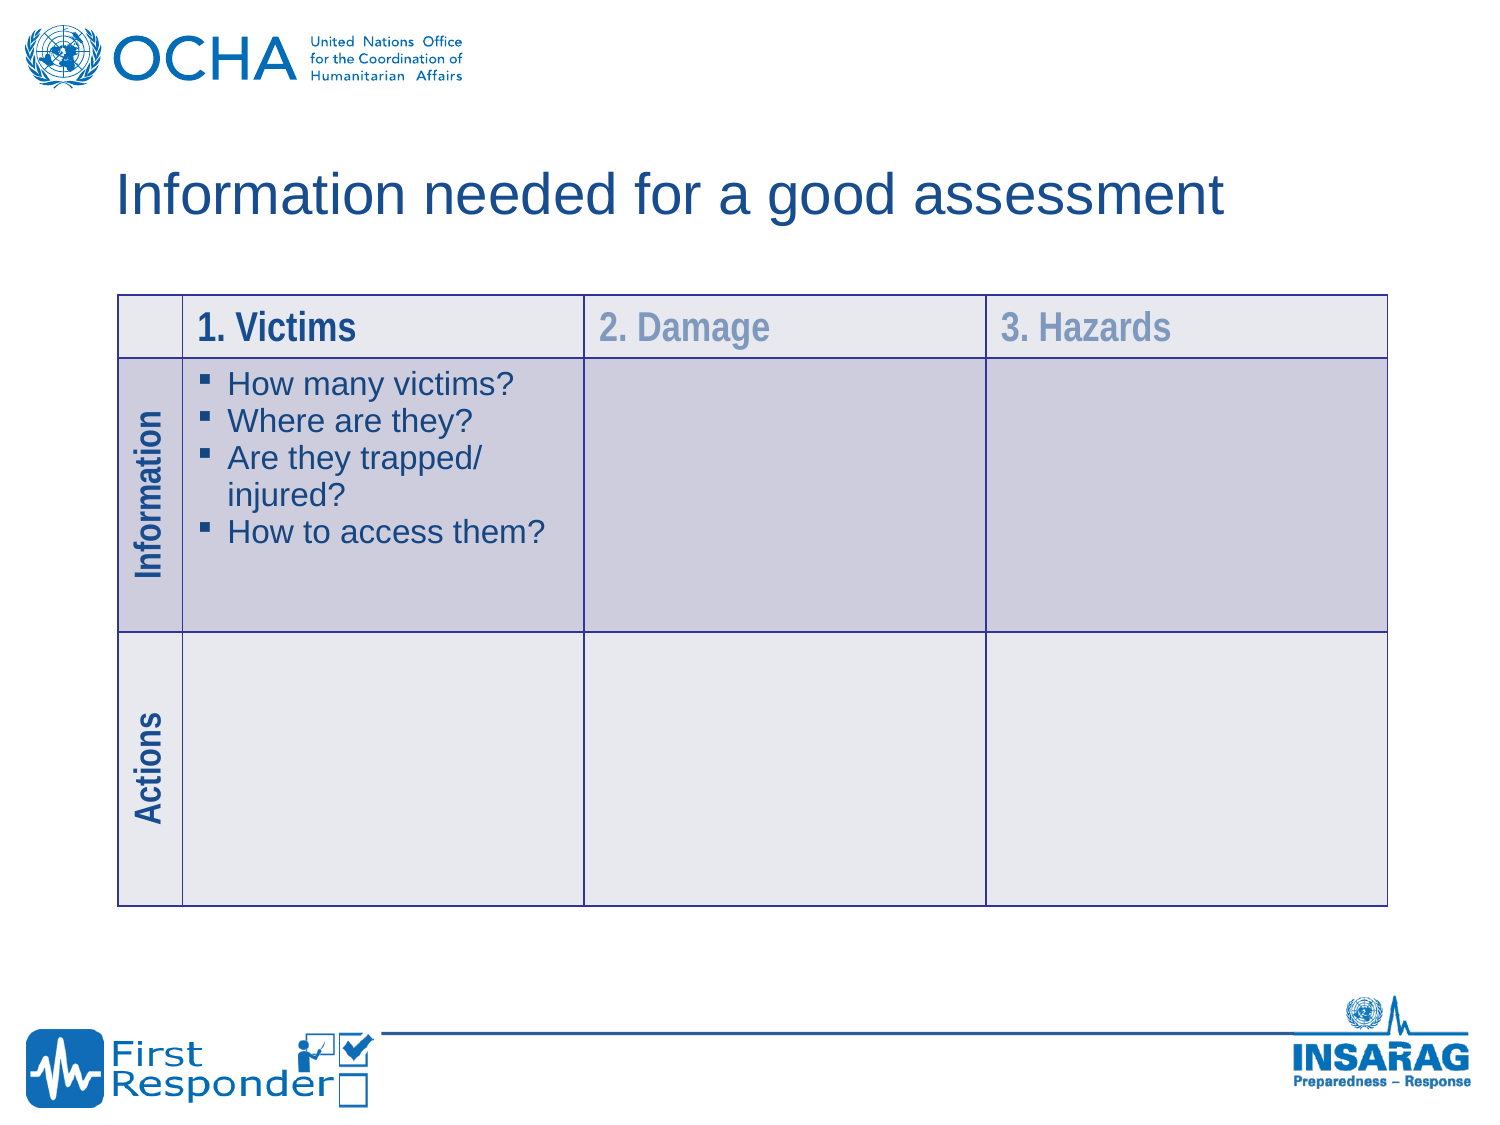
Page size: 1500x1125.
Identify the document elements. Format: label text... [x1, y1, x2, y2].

table_cell [987, 359, 1387, 631]
table_header 2. Damage [585, 296, 985, 357]
table_cell [183, 633, 583, 905]
list Information needed for a good assessment [100, 147, 1463, 244]
table_header 3. Hazards [987, 296, 1387, 357]
table_cell Information [119, 359, 182, 631]
table_cell How many victims? Where are they? Are they trapped/ injured? How to access them? [183, 359, 583, 631]
picture [24, 1024, 375, 1113]
table_cell [987, 633, 1387, 905]
table_cell [585, 359, 985, 631]
table_header [119, 296, 182, 357]
table_cell [585, 633, 985, 905]
table_cell Actions [119, 633, 182, 905]
table_header 1. Victims [183, 296, 583, 357]
picture [1287, 995, 1471, 1094]
